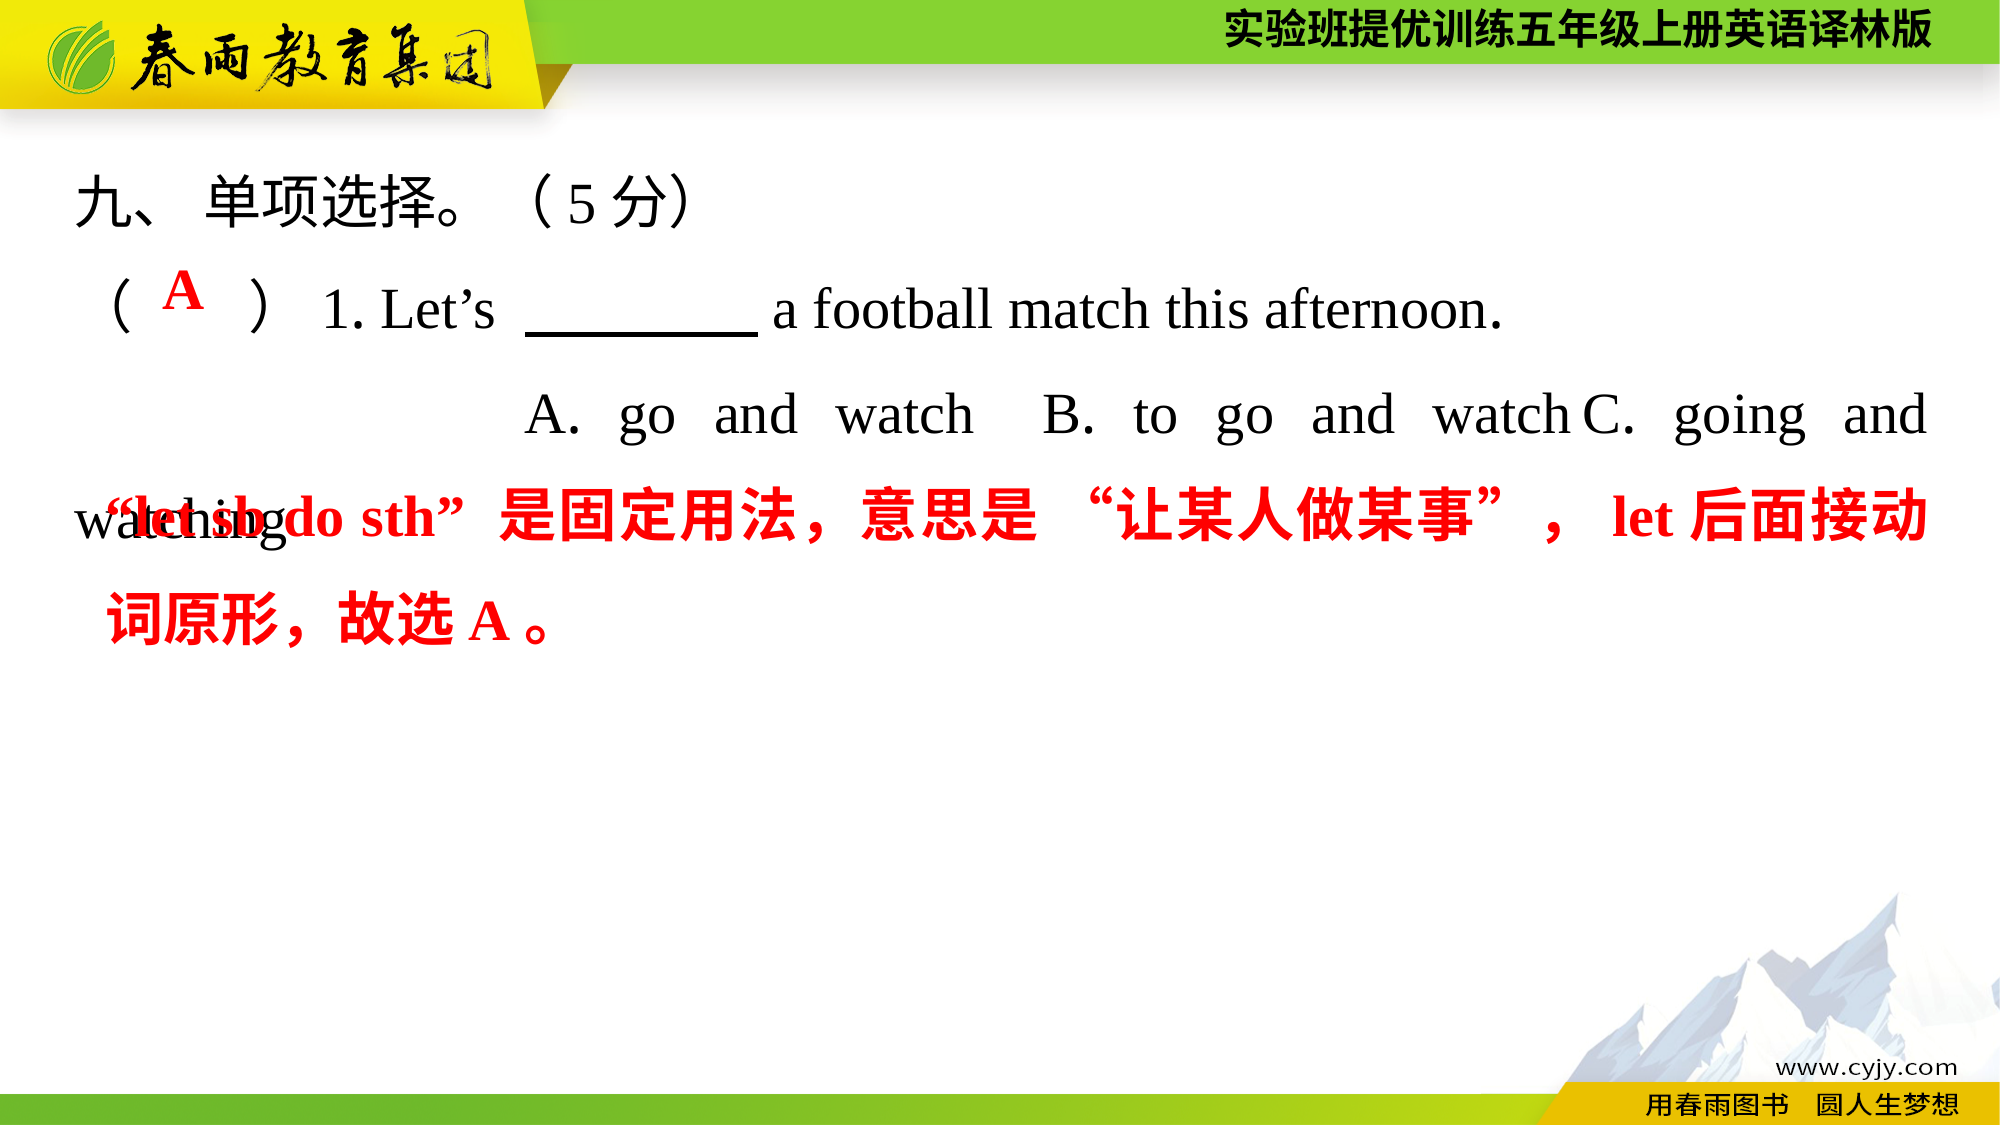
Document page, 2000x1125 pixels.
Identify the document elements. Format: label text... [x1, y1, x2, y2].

picture [0, 0, 2000, 1125]
text_box “let sb do sth” 是固定用法，意思是 “让某人做某事”，let后面接动词原形，故选A。 [90, 435, 1944, 660]
list 九、 单项选择。（5分） （ ）1. Let’s a football match this afternoon. A. go and watch B. to go and watch C. going and watching [59, 122, 1944, 456]
text_box A [147, 243, 220, 329]
